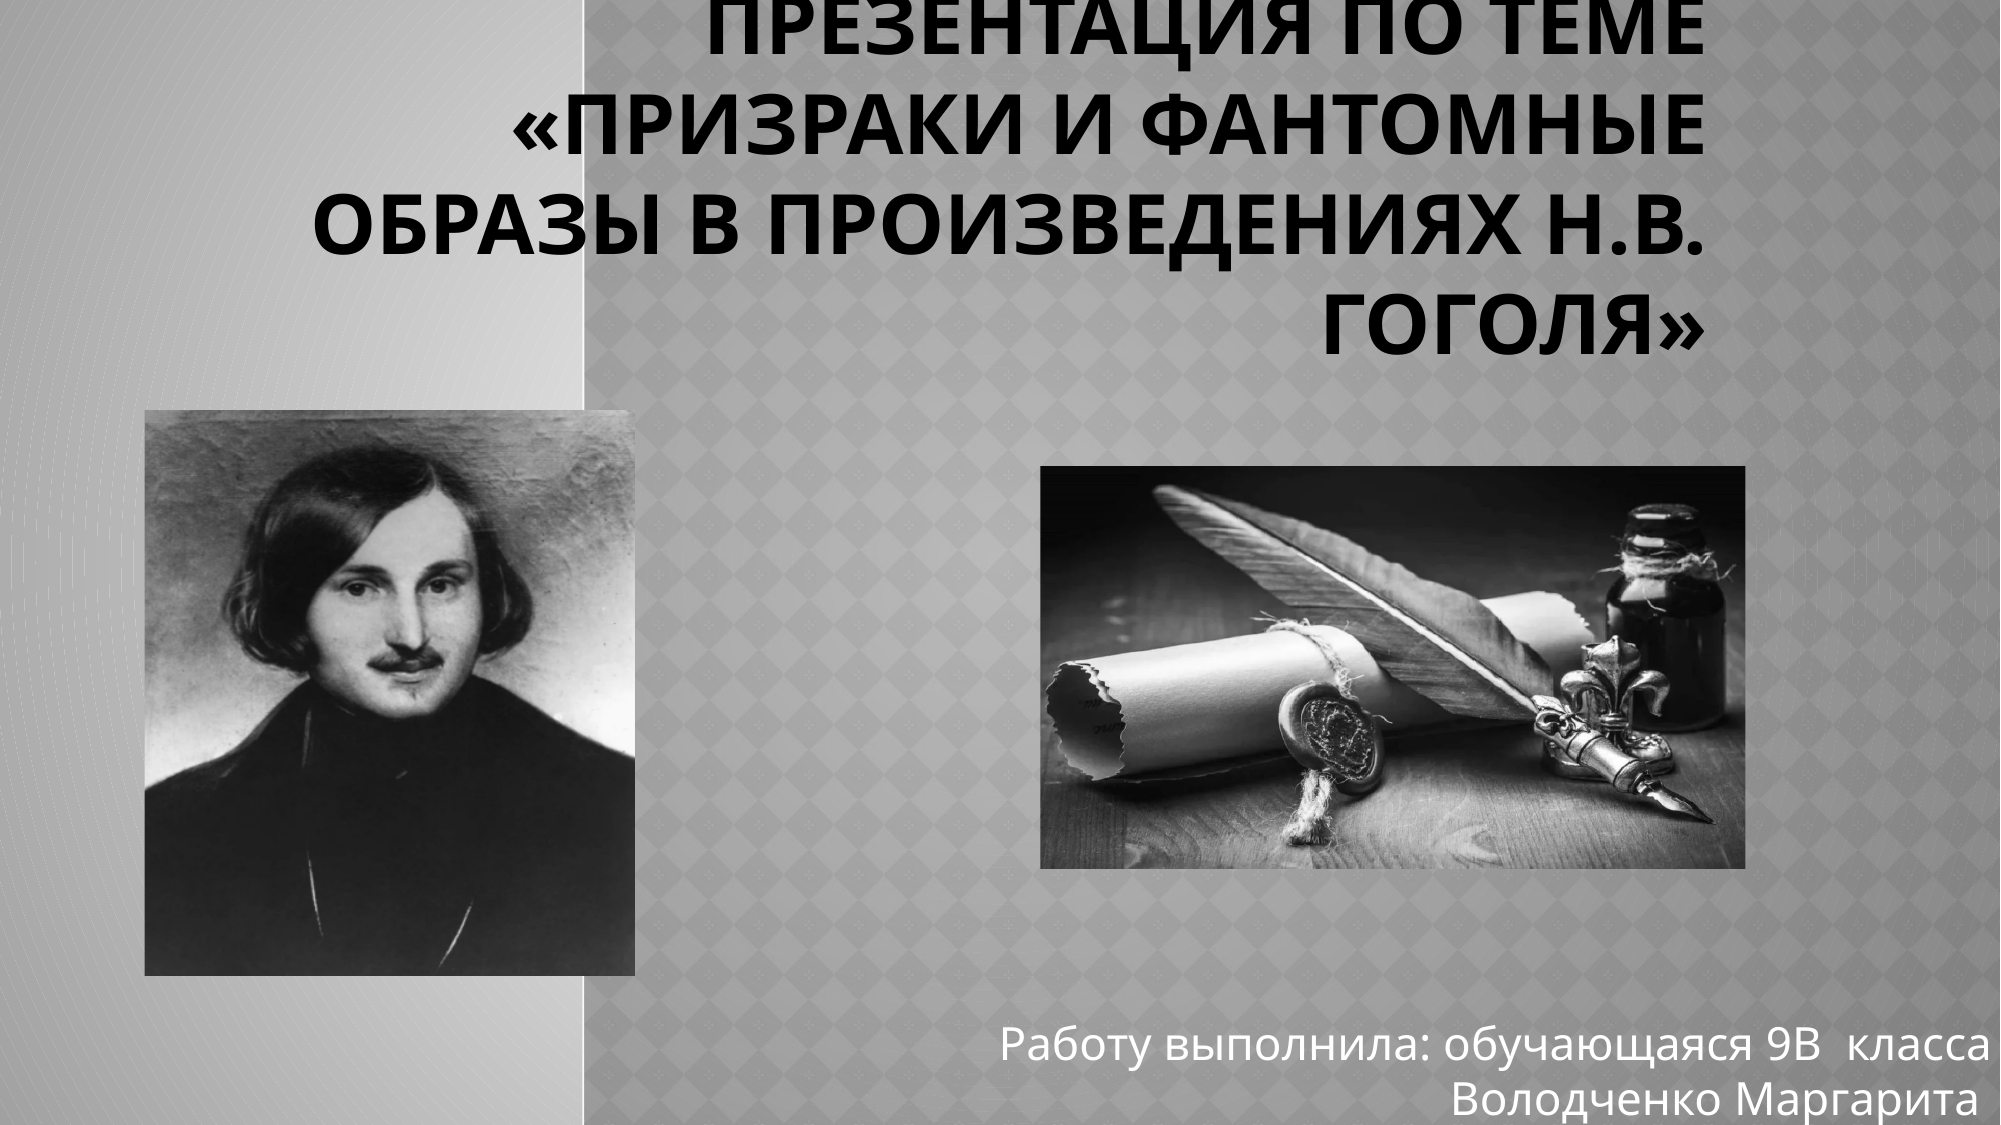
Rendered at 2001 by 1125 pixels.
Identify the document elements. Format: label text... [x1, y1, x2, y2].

picture [144, 409, 636, 977]
subtitle Работу выполнила: обучающаяся 9В класса Володченко Маргарита [890, 1014, 2000, 1125]
title Презентация по теме «Призраки и фантомные образы в произведениях Н.В. Гоголя» [167, 71, 1716, 372]
picture [1039, 466, 1746, 869]
